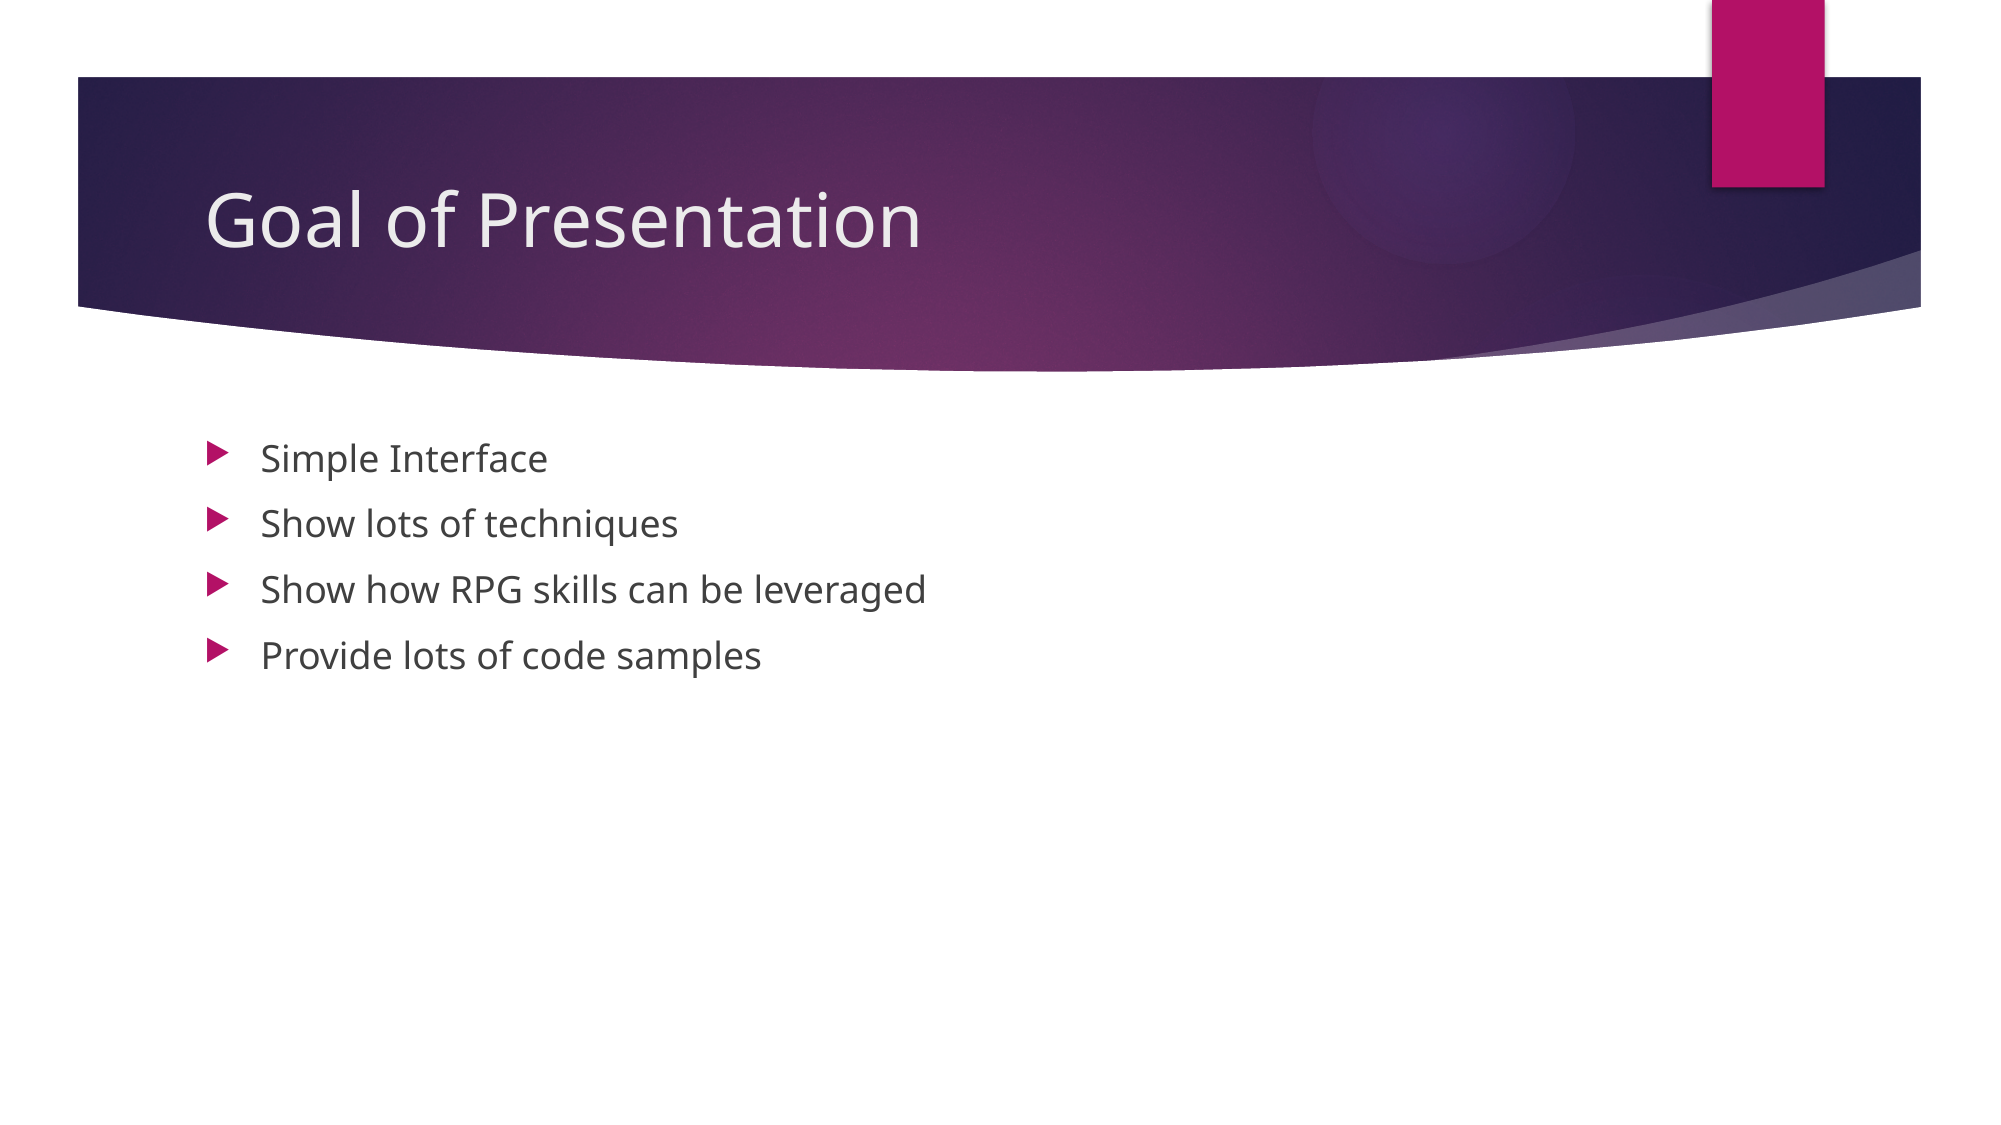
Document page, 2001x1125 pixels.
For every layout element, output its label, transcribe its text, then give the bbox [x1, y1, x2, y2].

list Simple Interface Show lots of techniques Show how RPG skills can be leveraged Provide lots of code samples [189, 427, 1638, 988]
title Goal of Presentation [189, 159, 1627, 276]
